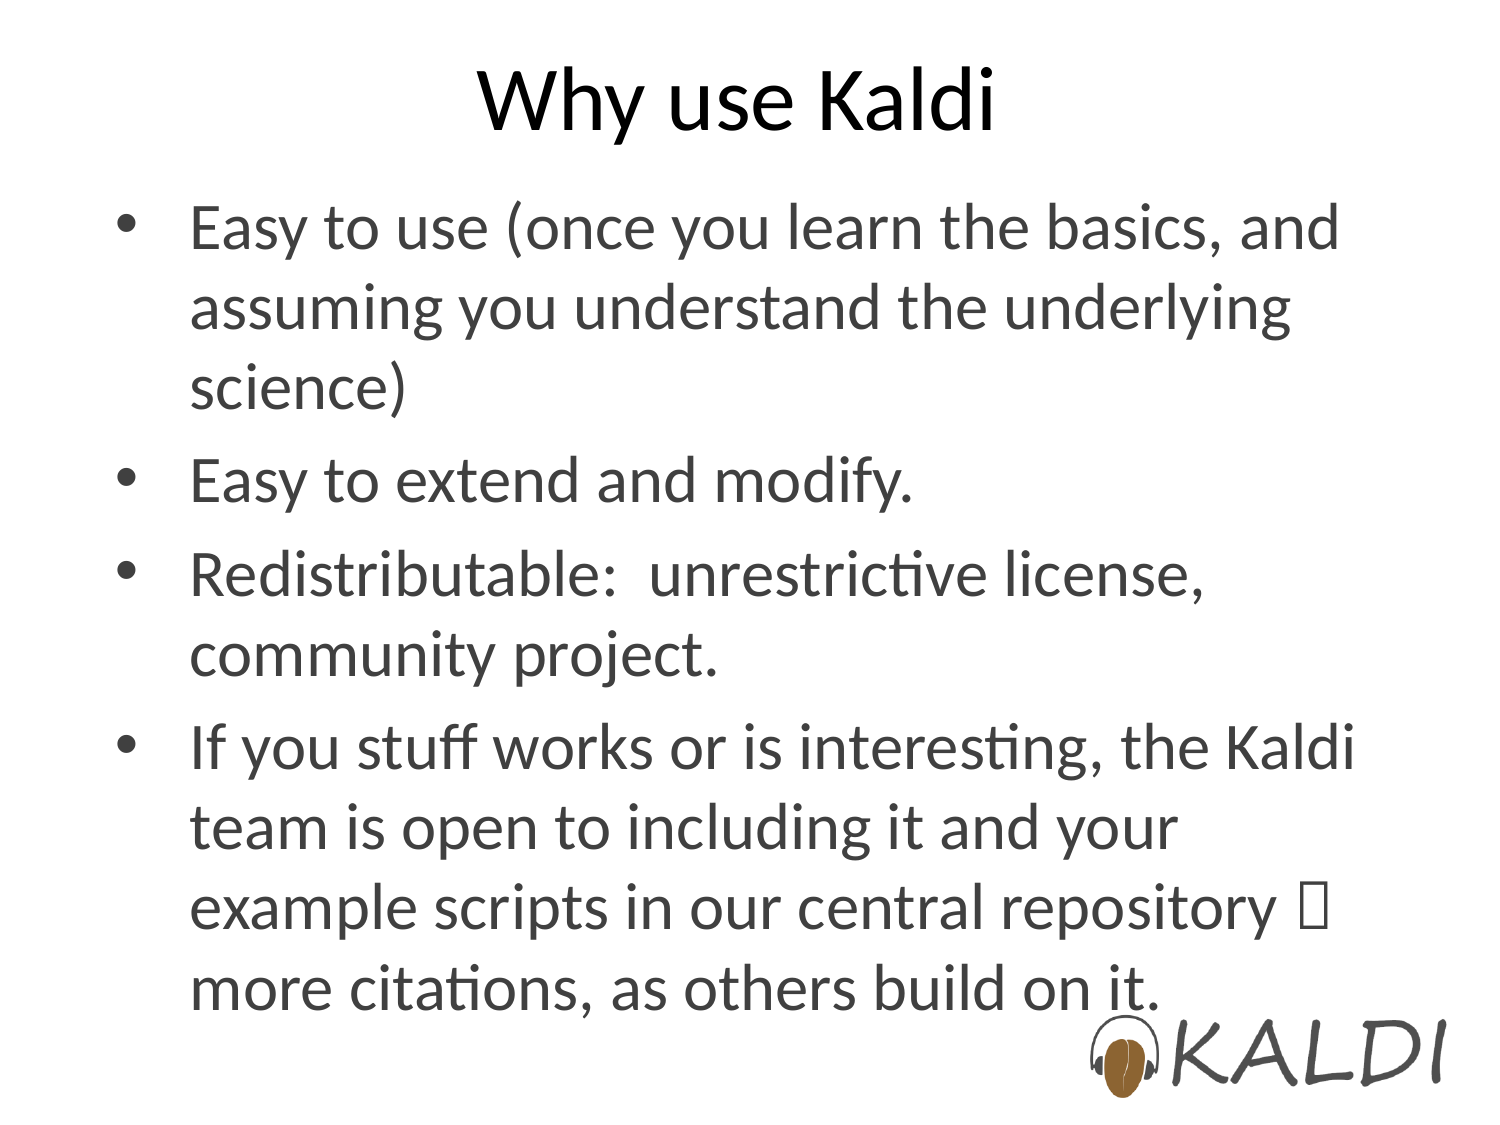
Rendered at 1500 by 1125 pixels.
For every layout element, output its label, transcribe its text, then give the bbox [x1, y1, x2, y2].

picture [1087, 1012, 1464, 1104]
subtitle Easy to use (once you learn the basics, and assuming you understand the underlying science) Easy to extend and modify. Redistributable: unrestrictive license, community project. If you stuff works or is interesting, the Kaldi team is open to including it and your example scripts in our central repository  more citations, as others build on it. [99, 174, 1413, 1050]
title Why use Kaldi [99, 24, 1375, 163]
